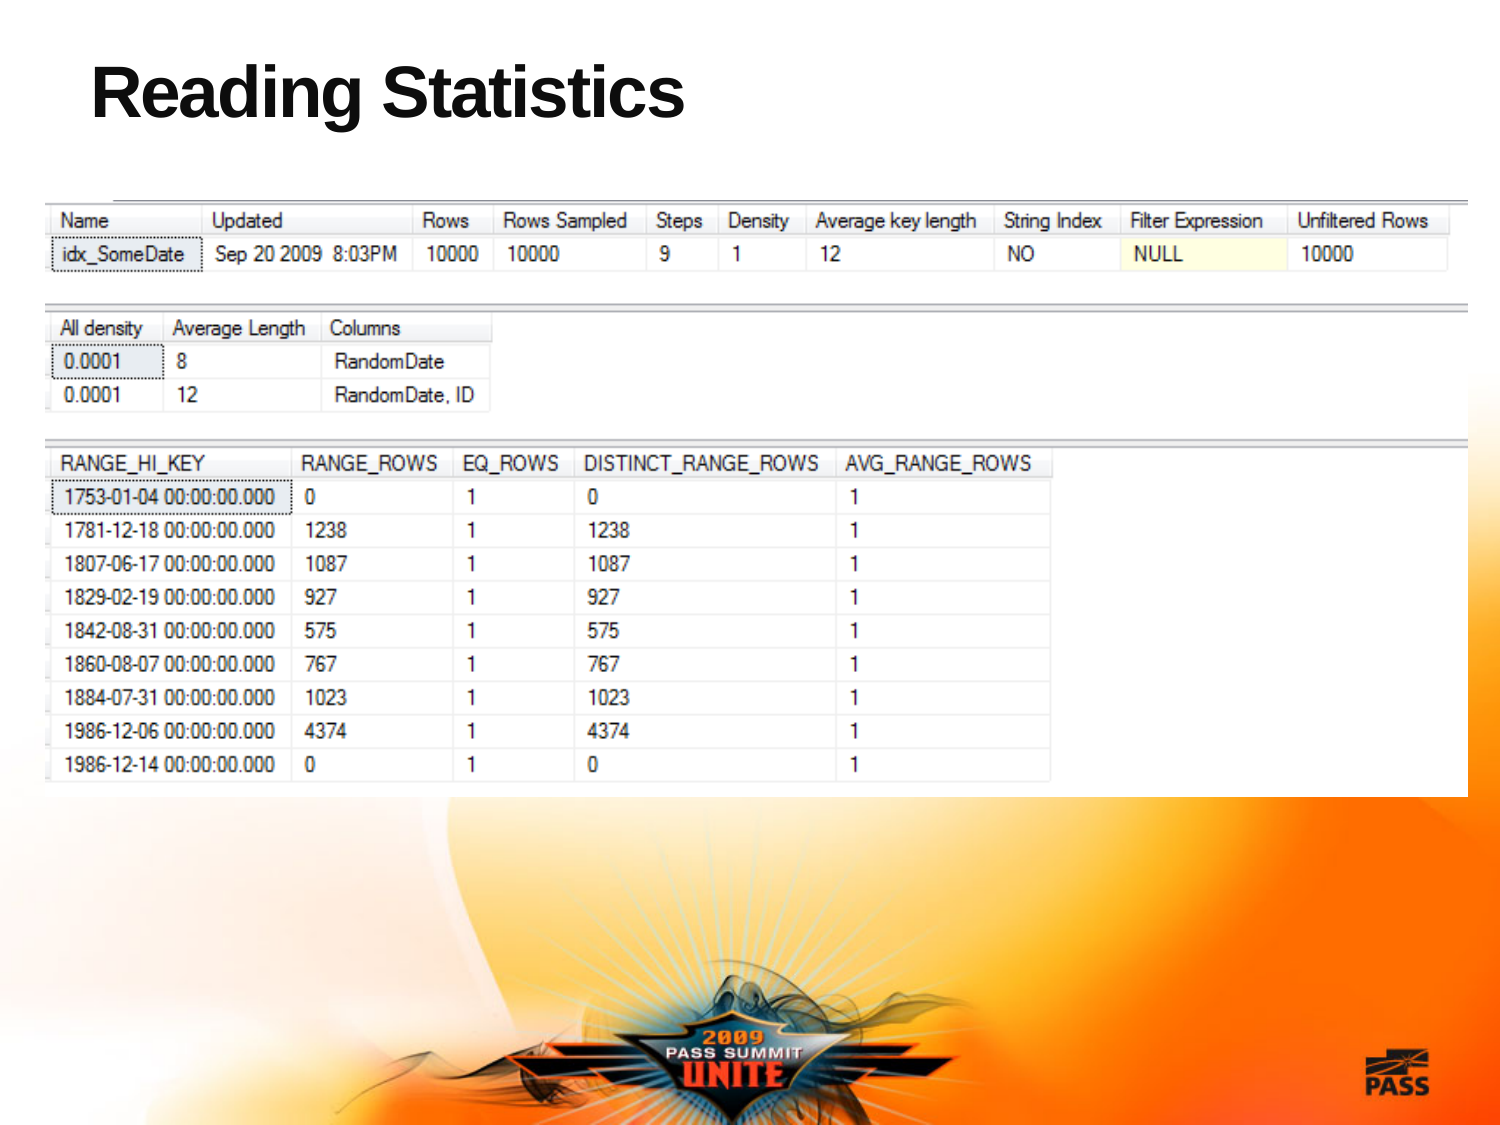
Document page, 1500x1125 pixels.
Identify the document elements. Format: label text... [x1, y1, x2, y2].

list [45, 200, 1468, 797]
footer [74, 1042, 488, 1103]
title Reading Statistics [75, 49, 1425, 199]
picture [0, 0, 1500, 1125]
